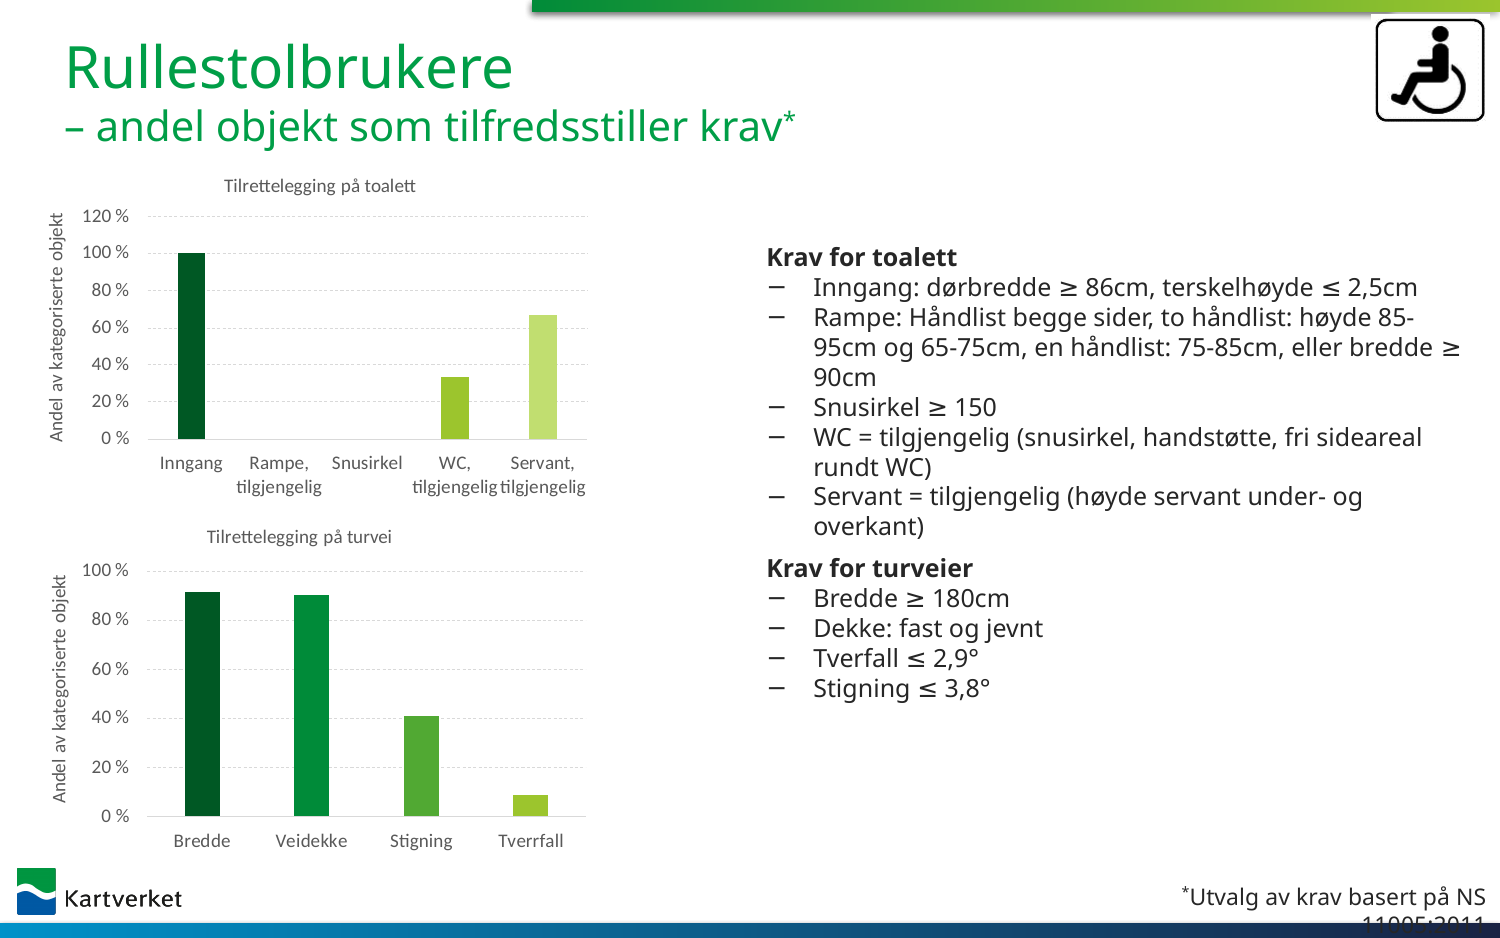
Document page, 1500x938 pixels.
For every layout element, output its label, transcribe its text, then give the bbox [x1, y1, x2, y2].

text_box Krav for toalett Inngang: dørbredde ≥ 86cm, terskelhøyde ≤ 2,5cm Rampe: Håndlist begge sider, to håndlist: høyde 85-95cm og 65-75cm, en håndlist: 75-85cm, eller bredde ≥ 90cm Snusirkel ≥ 150 WC = tilgjengelig (snusirkel, handstøtte, fri sideareal rundt WC) Servant = tilgjengelig (høyde servant under- og overkant) [751, 234, 1483, 545]
picture [1371, 13, 1491, 127]
text_box *Utvalg av krav basert på NS 11005:2011 [1068, 873, 1500, 938]
picture [41, 166, 598, 505]
text_box Krav for turveier Bredde ≥ 180cm Dekke: fast og jevnt Tverfall ≤ 2,9° Stigning ≤ 3,8° [751, 545, 1483, 710]
text_box Rullestolbrukere – andel objekt som tilfredsstiller krav* [49, 14, 1431, 158]
picture [41, 520, 597, 859]
